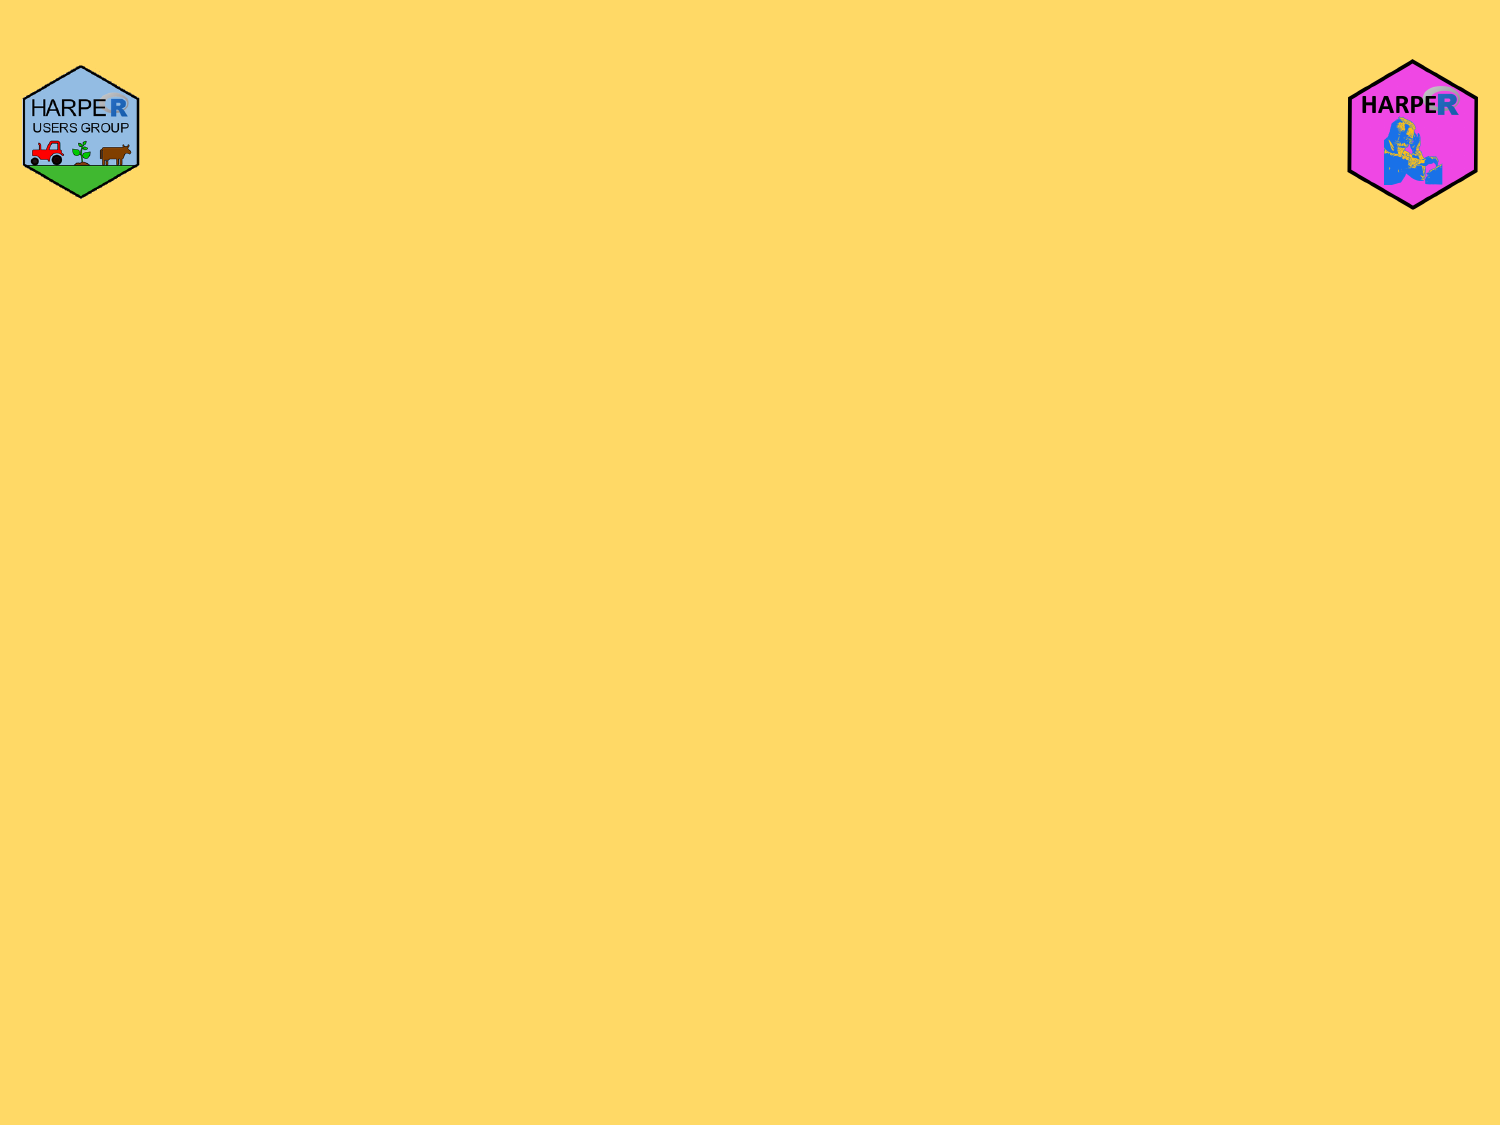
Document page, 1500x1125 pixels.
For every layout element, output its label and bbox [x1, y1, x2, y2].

picture [5, 56, 156, 207]
picture [1344, 59, 1478, 210]
